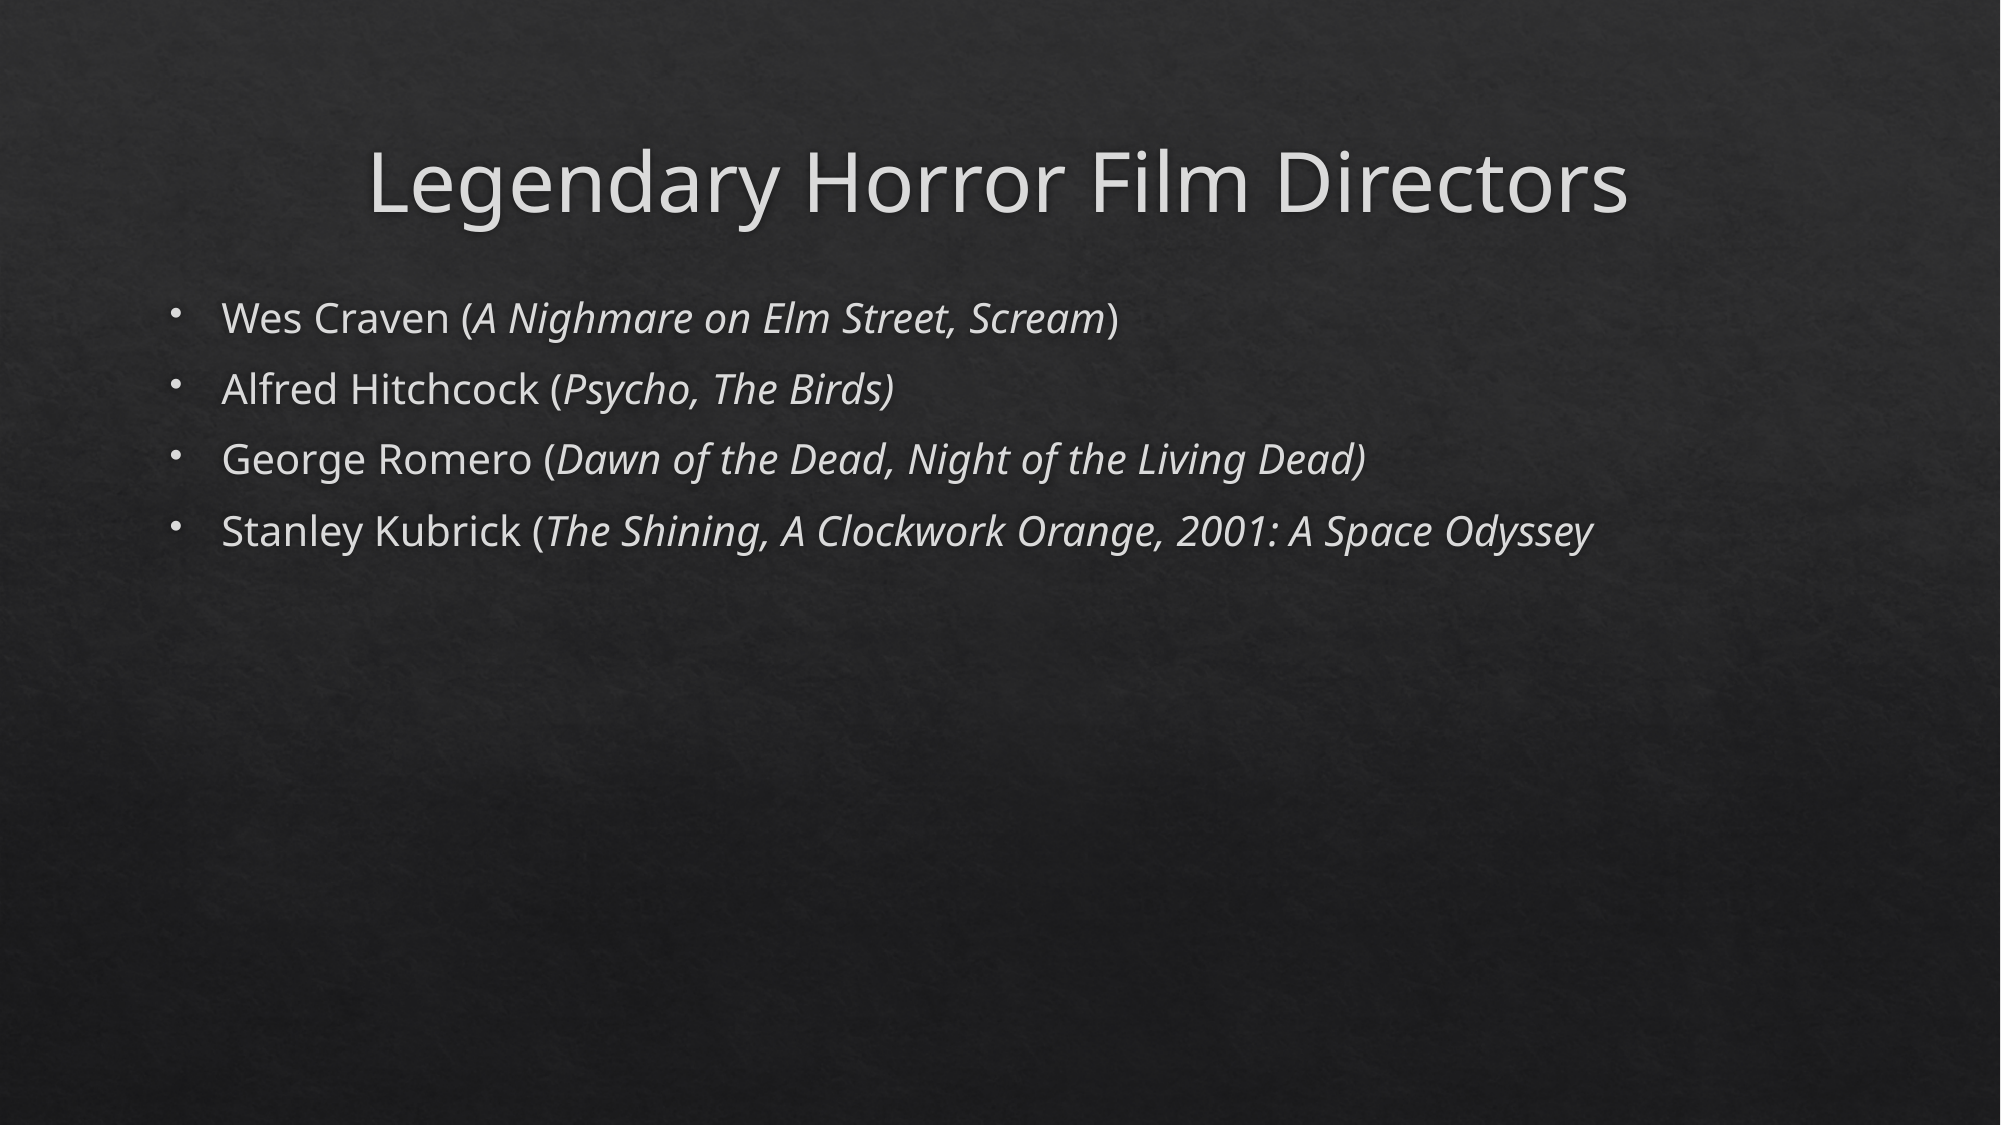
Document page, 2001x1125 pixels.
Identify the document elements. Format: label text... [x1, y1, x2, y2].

title Legendary Horror Film Directors [149, 99, 1849, 260]
list Wes Craven (A Nighmare on Elm Street, Scream) Alfred Hitchcock (Psycho, The Birds) George Romero (Dawn of the Dead, Night of the Living Dead) Stanley Kubrick (The Shining, A Clockwork Orange, 2001: A Space Odyssey [149, 284, 1849, 950]
